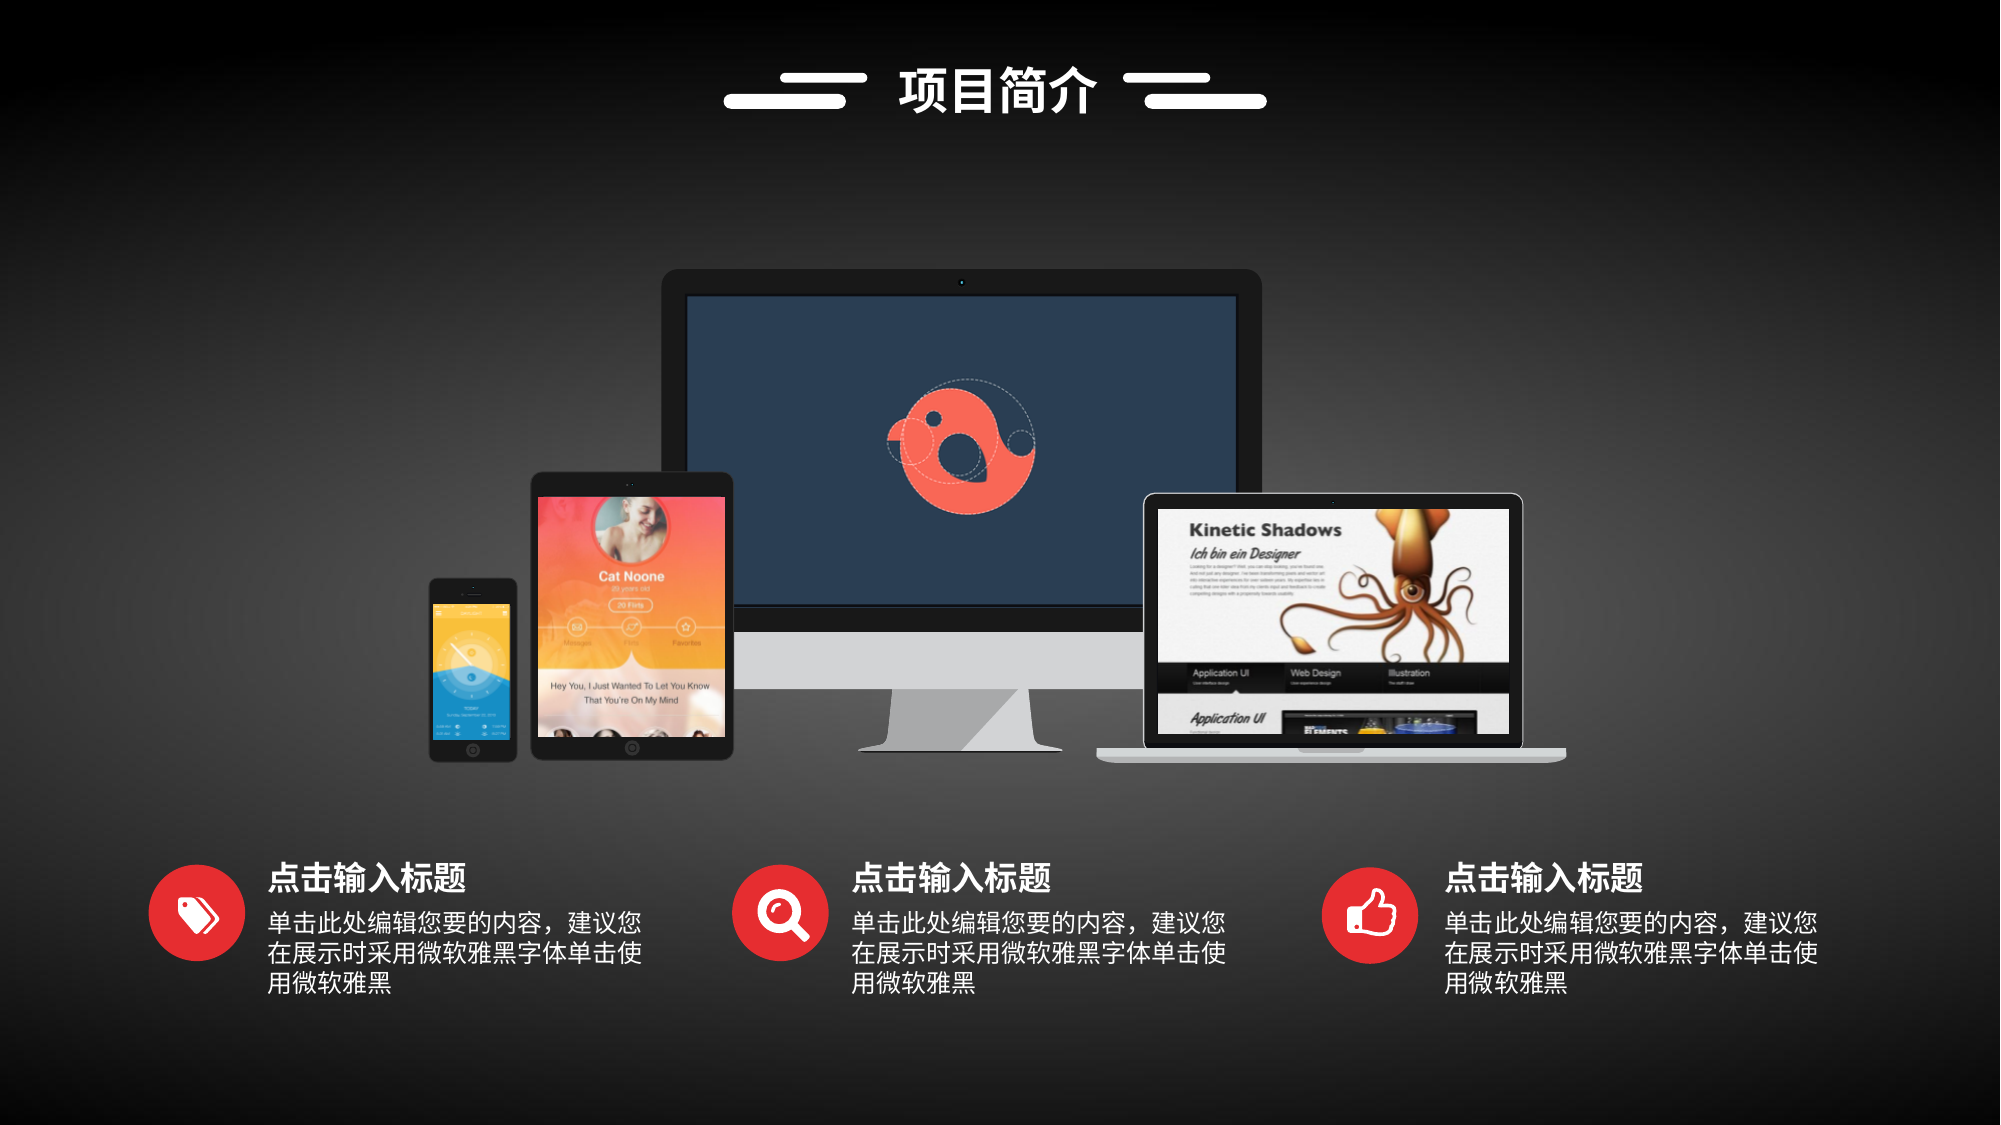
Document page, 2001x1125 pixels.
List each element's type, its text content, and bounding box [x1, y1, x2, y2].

text_box [731, 863, 830, 963]
text_box 单击此处编辑您要的内容，建议您在展示时采用微软雅黑字体单击使用微软雅黑 [837, 900, 1248, 1005]
picture [0, 0, 2000, 1125]
text_box [757, 889, 810, 942]
text_box 点击输入标题 [252, 850, 536, 906]
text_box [428, 269, 1567, 763]
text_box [1123, 72, 1267, 109]
text_box 单击此处编辑您要的内容，建议您在展示时采用微软雅黑字体单击使用微软雅黑 [1429, 900, 1840, 1005]
text_box [1347, 888, 1397, 937]
text_box 点击输入标题 [837, 850, 1121, 906]
text_box [780, 72, 868, 83]
text_box 点击输入标题 [1429, 850, 1713, 906]
text_box [723, 93, 846, 109]
text_box [178, 897, 220, 935]
text_box 项目简介 [630, 52, 1366, 127]
text_box [147, 863, 247, 963]
text_box 单击此处编辑您要的内容，建议您在展示时采用微软雅黑字体单击使用微软雅黑 [252, 900, 663, 1005]
text_box [1320, 866, 1420, 965]
